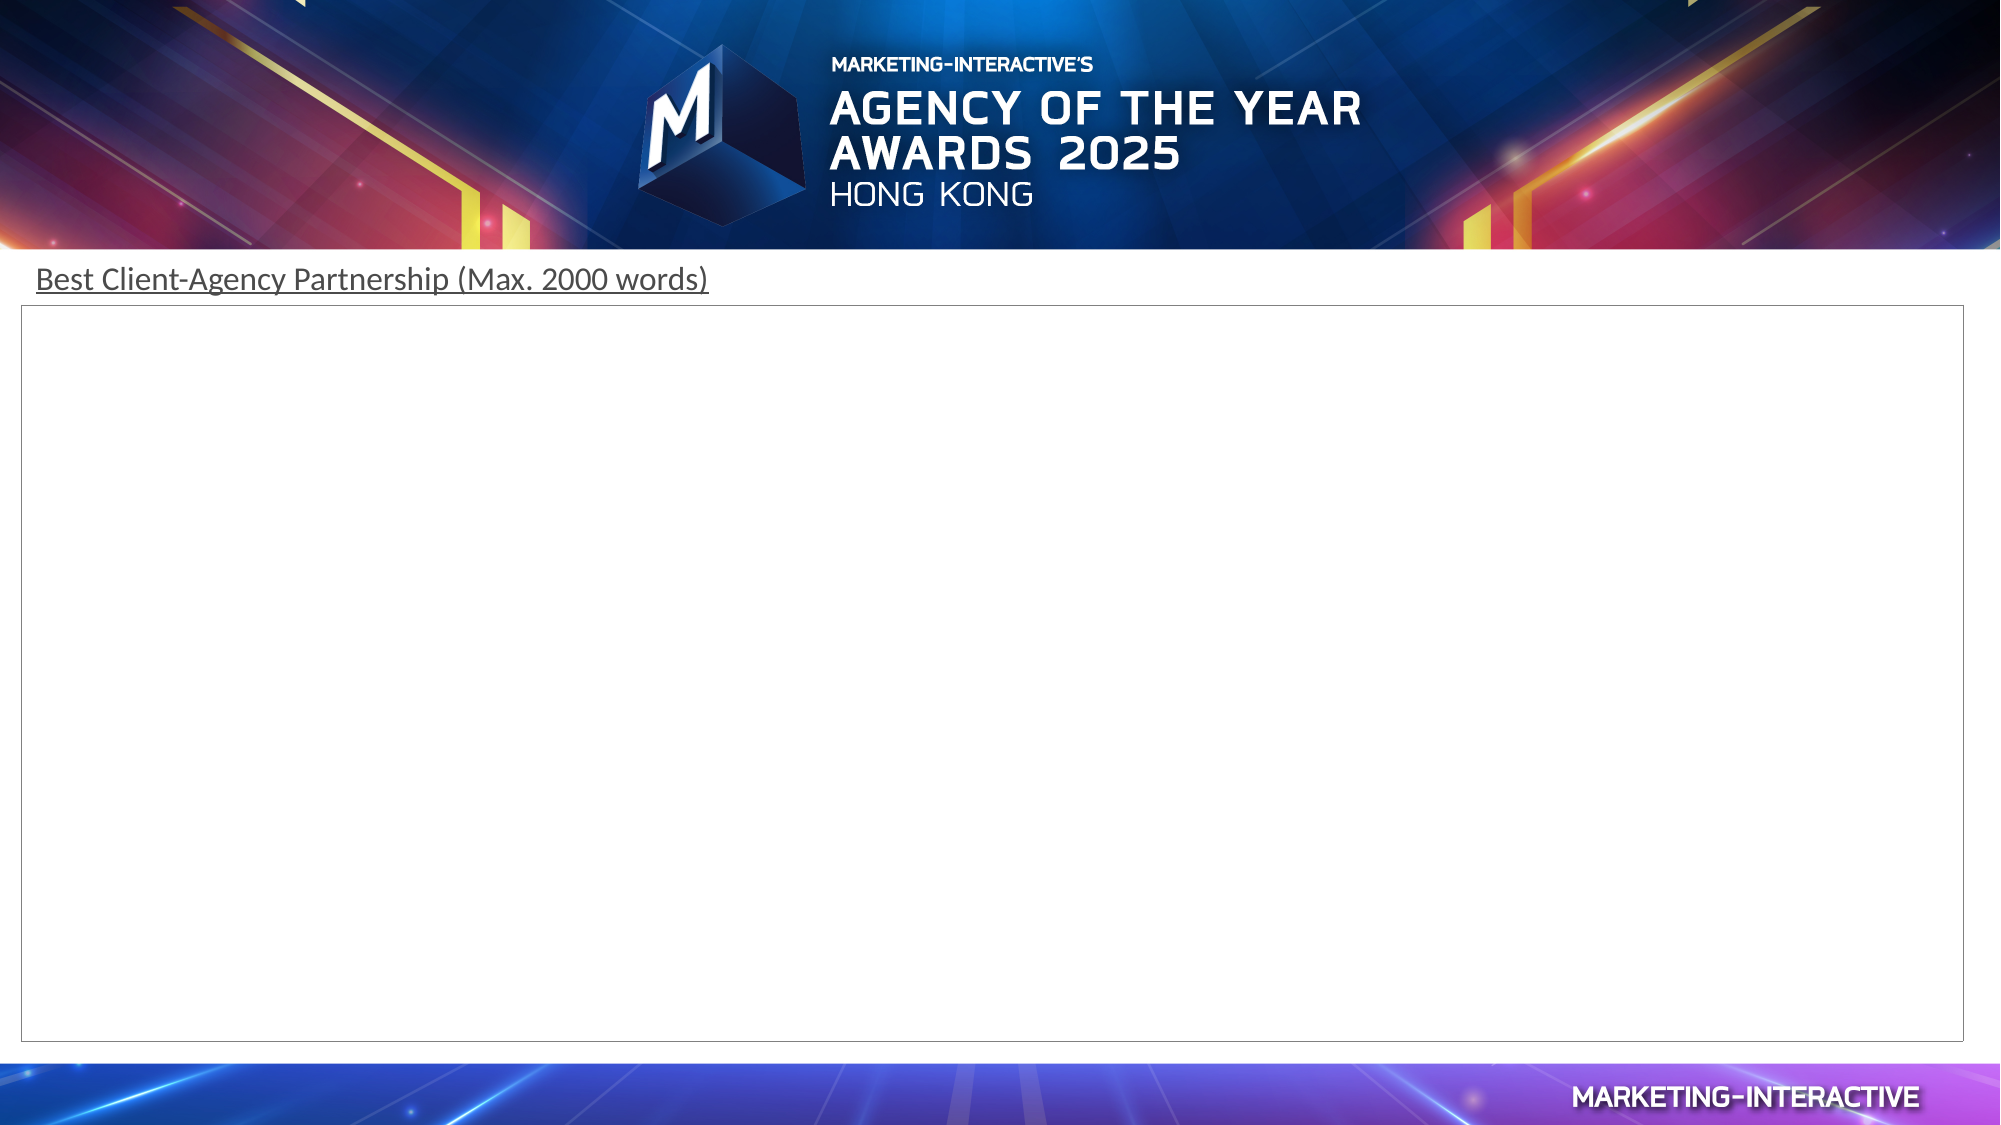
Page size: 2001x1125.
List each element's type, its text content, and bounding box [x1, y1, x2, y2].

picture [0, 0, 2000, 1125]
table_header [22, 306, 1963, 1041]
text_box Best Client-Agency Partnership (Max. 2000 words) [21, 249, 931, 304]
